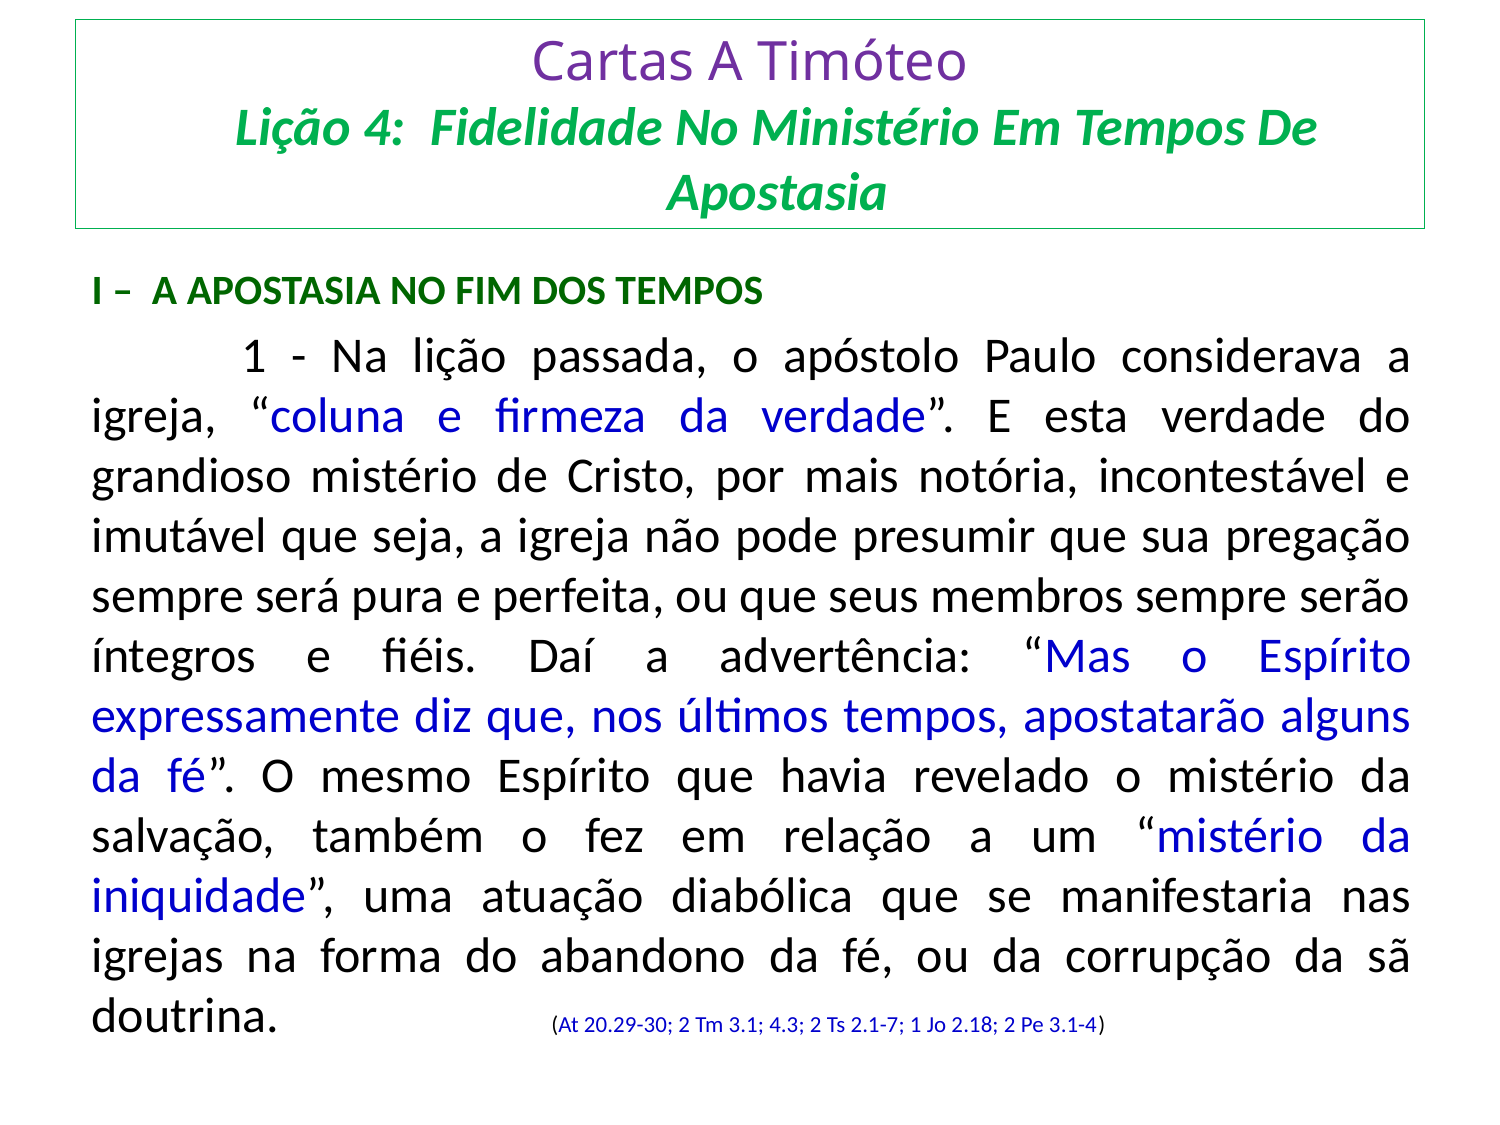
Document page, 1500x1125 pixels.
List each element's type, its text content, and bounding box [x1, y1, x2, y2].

title Cartas A Timóteo Lição 4: Fidelidade No Ministério Em Tempos De Apostasia [75, 19, 1425, 229]
list I – A APOSTASIA NO FIM DOS TEMPOS 1 - Na lição passada, o apóstolo Paulo considerava a igreja, “coluna e firmeza da verdade”. E esta verdade do grandioso mistério de Cristo, por mais notória, incontestável e imutável que seja, a igreja não pode presumir que sua pregação sempre será pura e perfeita, ou que seus membros sempre serão íntegros e fiéis. Daí a advertência: “Mas o Espírito expressamente diz que, nos últimos tempos, apostatarão alguns da fé”. O mesmo Espírito que havia revelado o mistério da salvação, também o fez em relação a um “mistério da iniquidade”, uma atuação diabólica que se manifestaria nas igrejas na forma do abandono da fé, ou da corrupção da sã doutrina. (At 20.29-30; 2 Tm 3.1; 4.3; 2 Ts 2.1-7; 1 Jo 2.18; 2 Pe 3.1-4) [76, 255, 1427, 1047]
